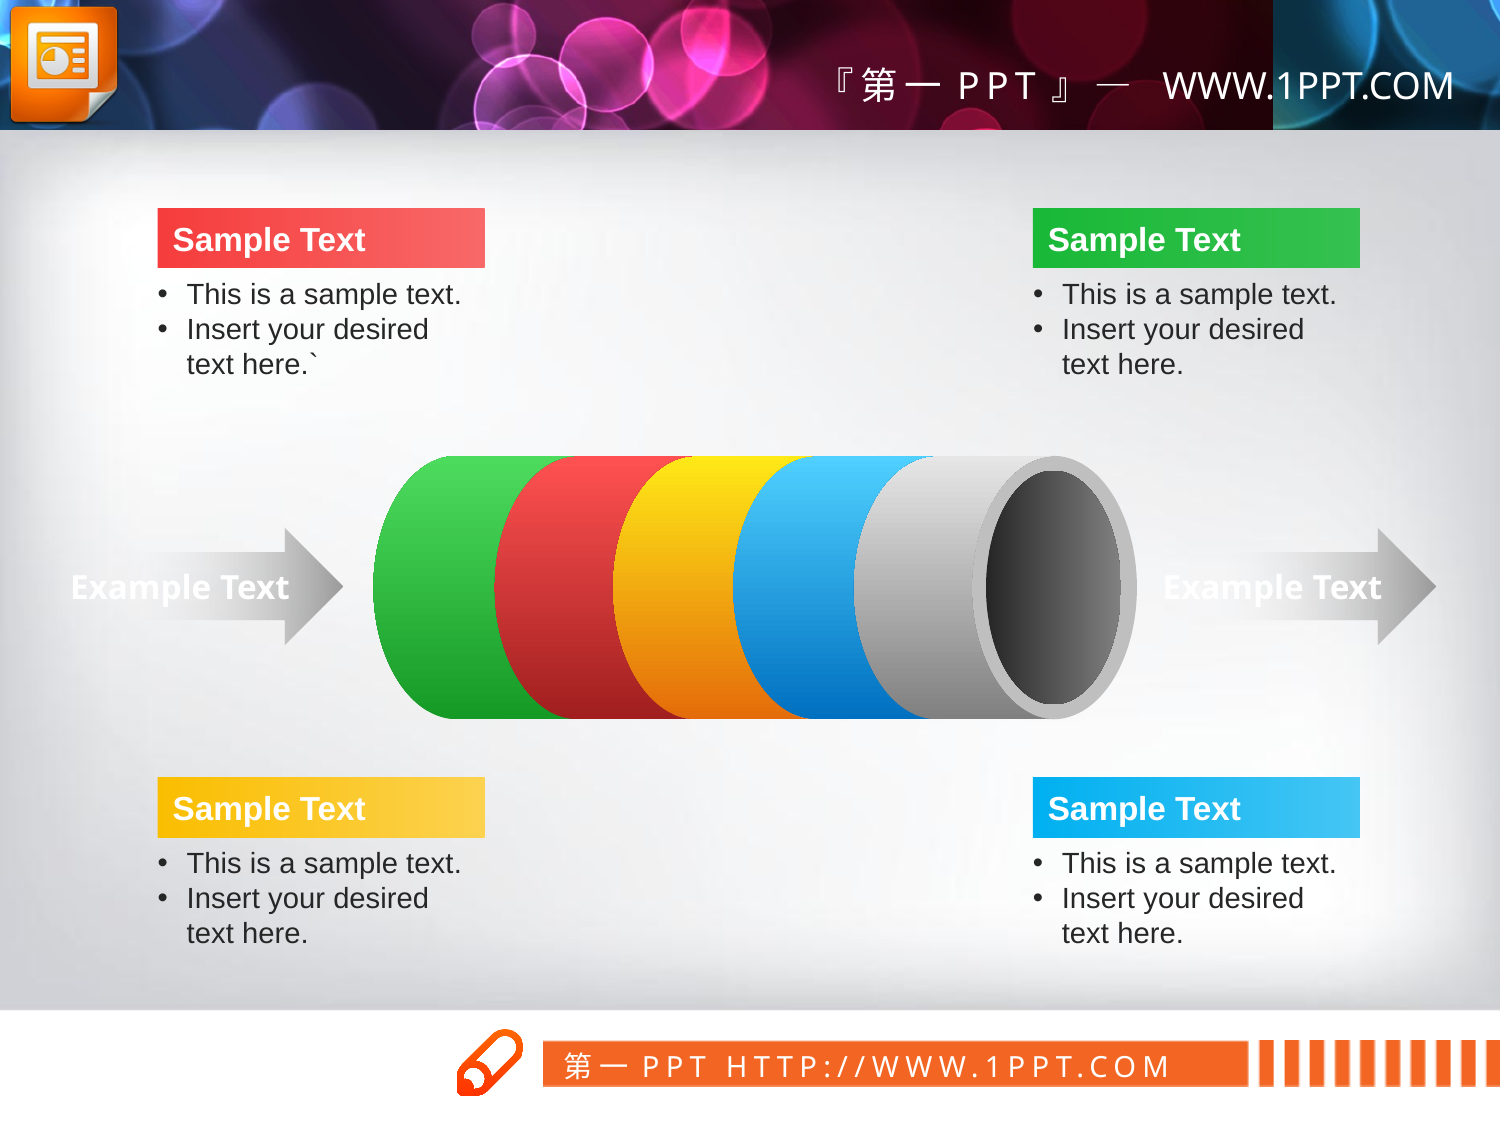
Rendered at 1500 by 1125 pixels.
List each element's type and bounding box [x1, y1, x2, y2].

text_box [104, 207, 1436, 1003]
picture [0, 0, 1500, 1012]
picture [543, 1040, 1500, 1087]
